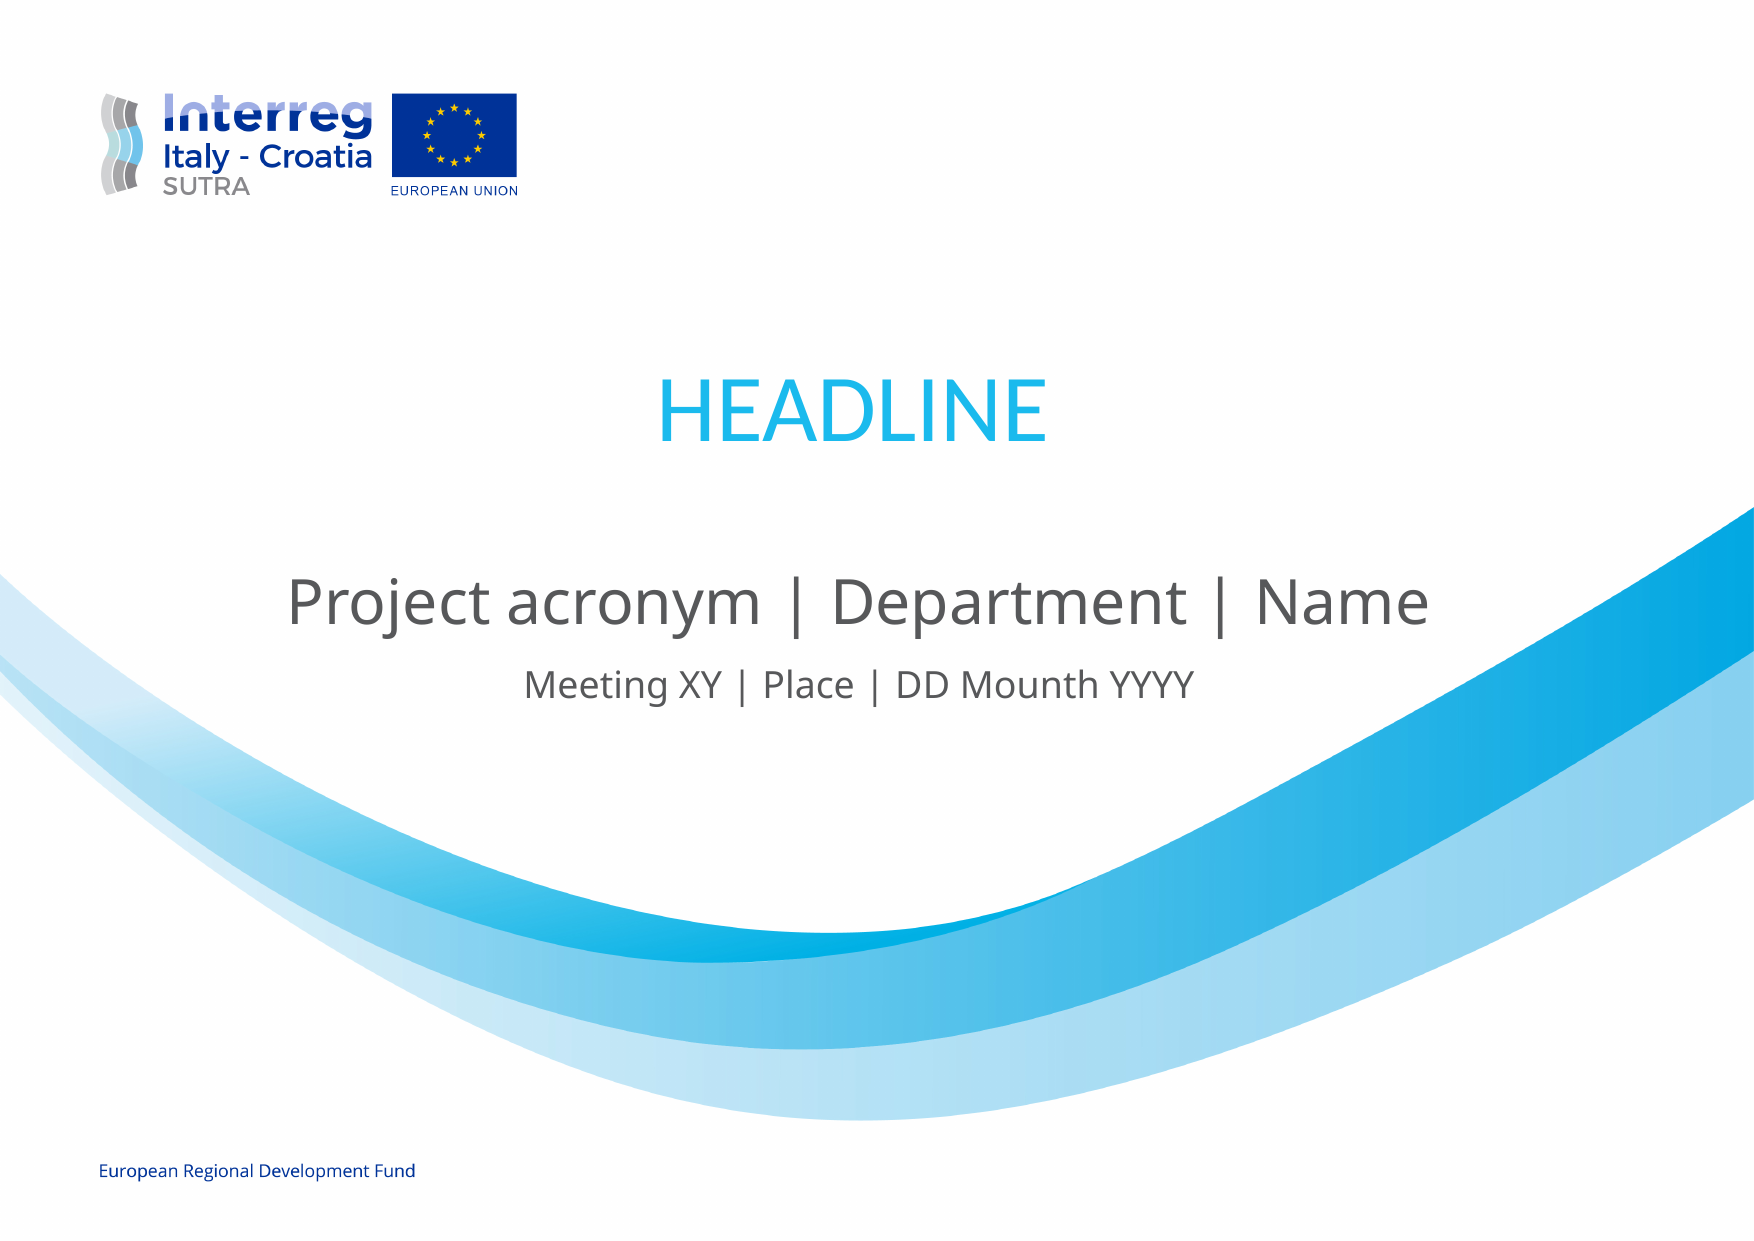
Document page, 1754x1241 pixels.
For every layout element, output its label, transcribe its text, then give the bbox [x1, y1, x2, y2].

text_box Project acronym | Department | Name [156, 553, 1563, 646]
picture [0, 0, 1754, 1241]
text_box Meeting XY | Place | DD Mounth YYYY [156, 652, 1563, 716]
text_box HEADLINE [427, 337, 1279, 470]
